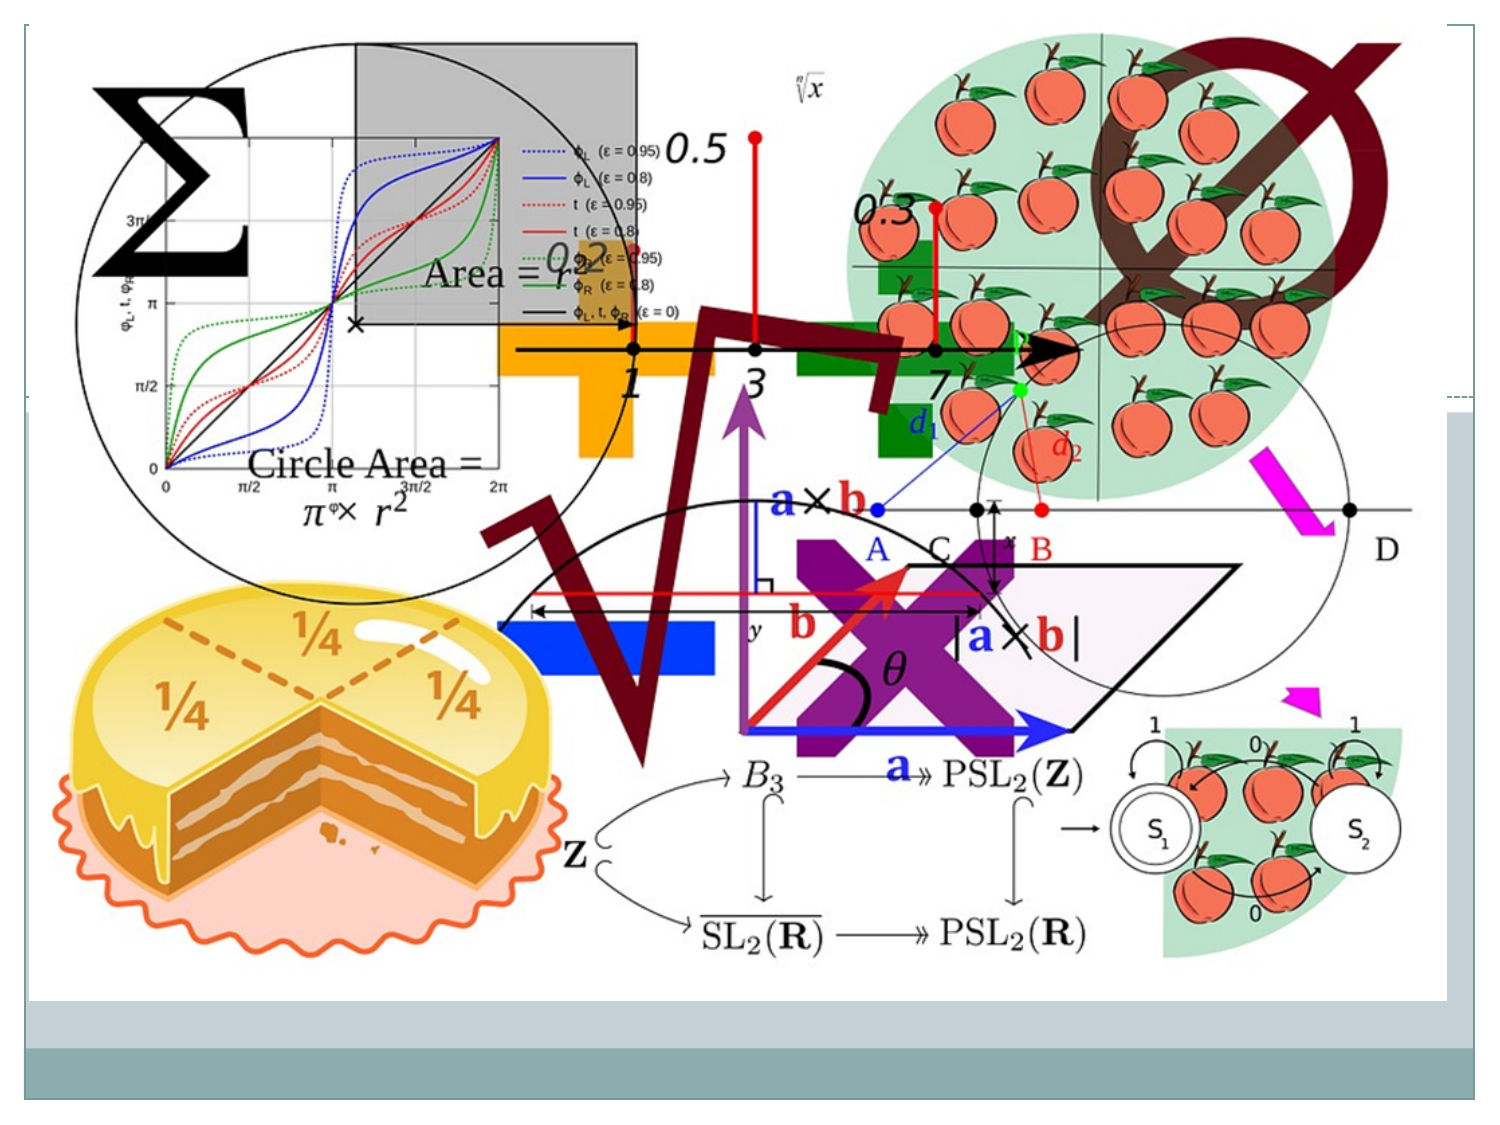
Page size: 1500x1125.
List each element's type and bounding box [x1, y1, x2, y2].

picture [29, 0, 1448, 1001]
